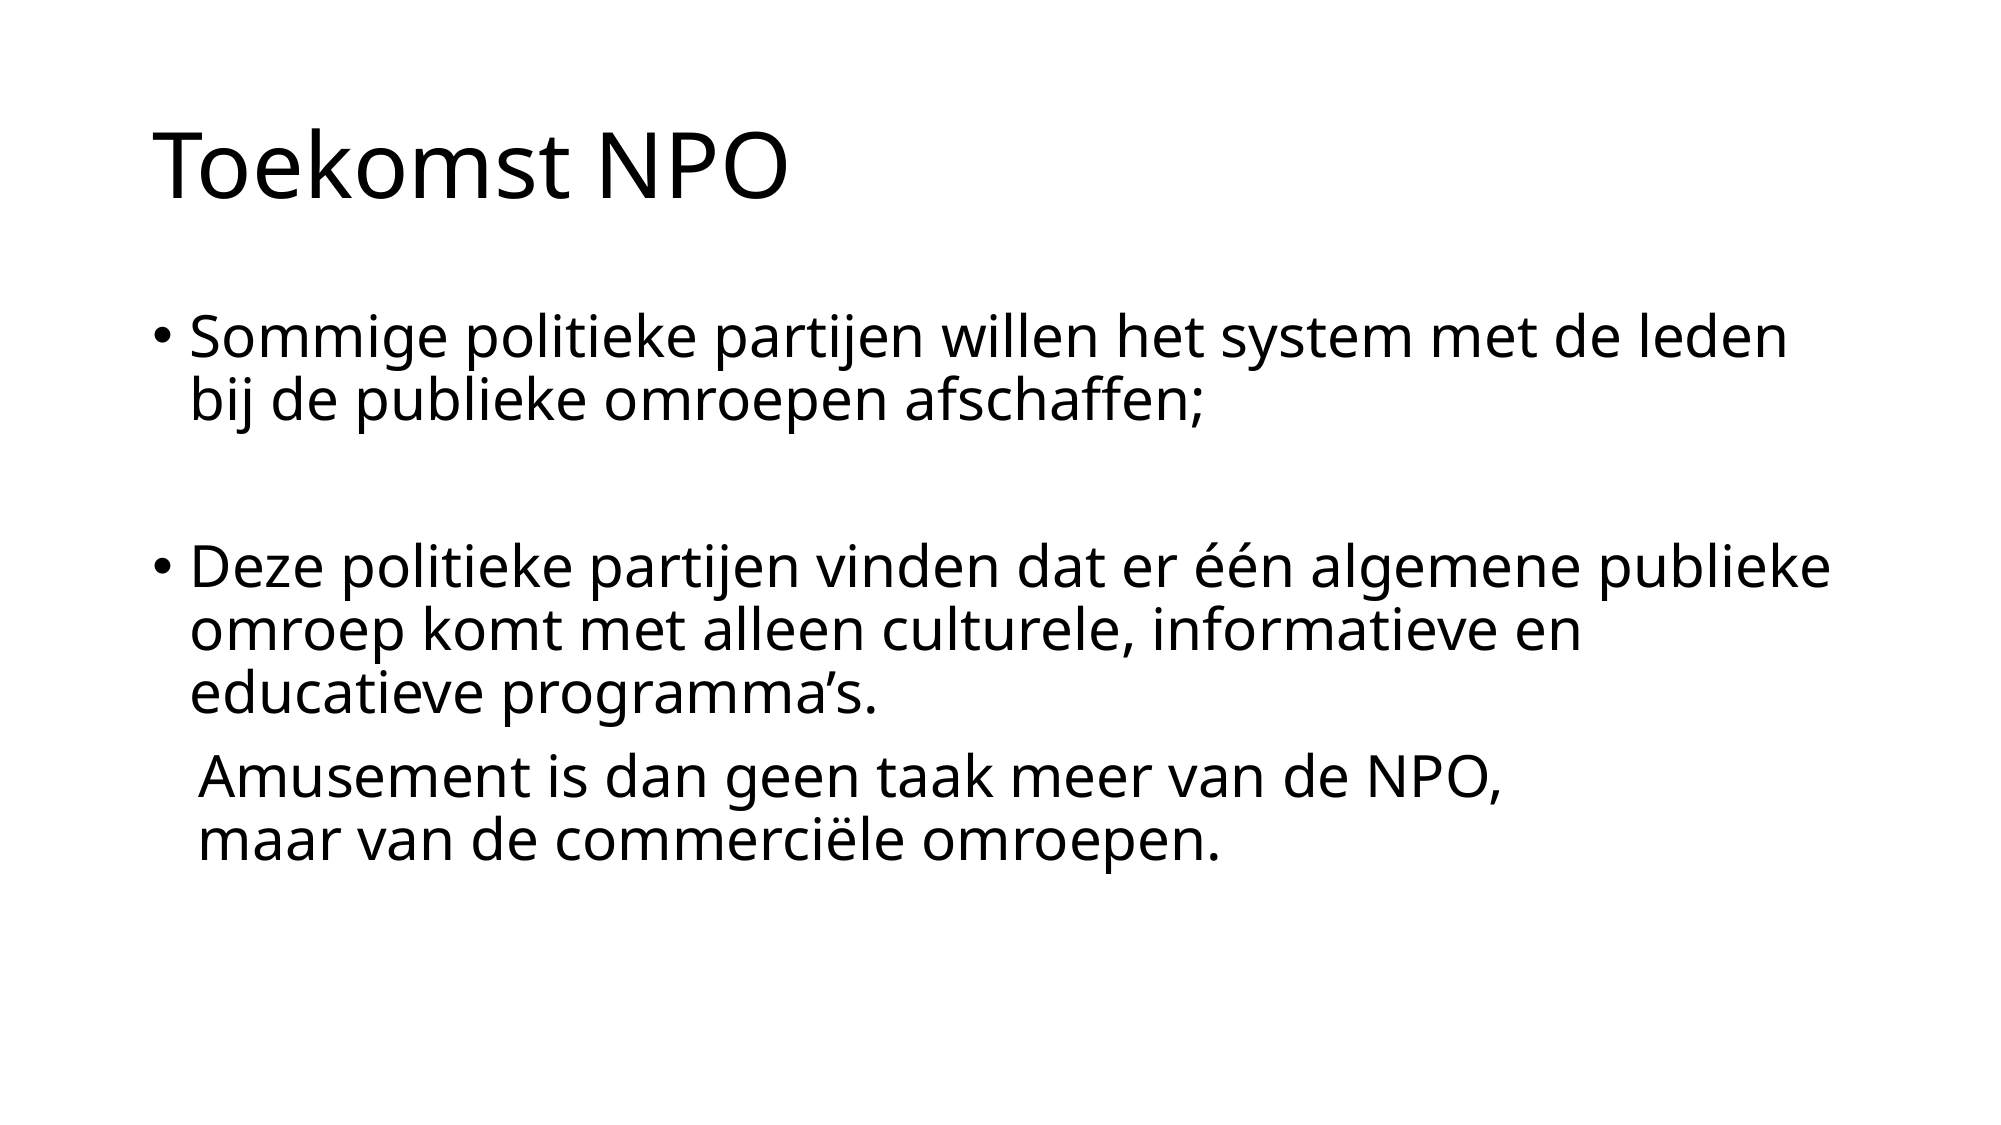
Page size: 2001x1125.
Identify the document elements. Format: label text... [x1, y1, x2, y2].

list Sommige politieke partijen willen het system met de leden bij de publieke omroepen afschaffen; Deze politieke partijen vinden dat er één algemene publieke omroep komt met alleen culturele, informatieve en educatieve programma’s. Amusement is dan geen taak meer van de NPO, maar van de commerciële omroepen. [137, 299, 1863, 1014]
title Toekomst NPO [137, 59, 1863, 278]
